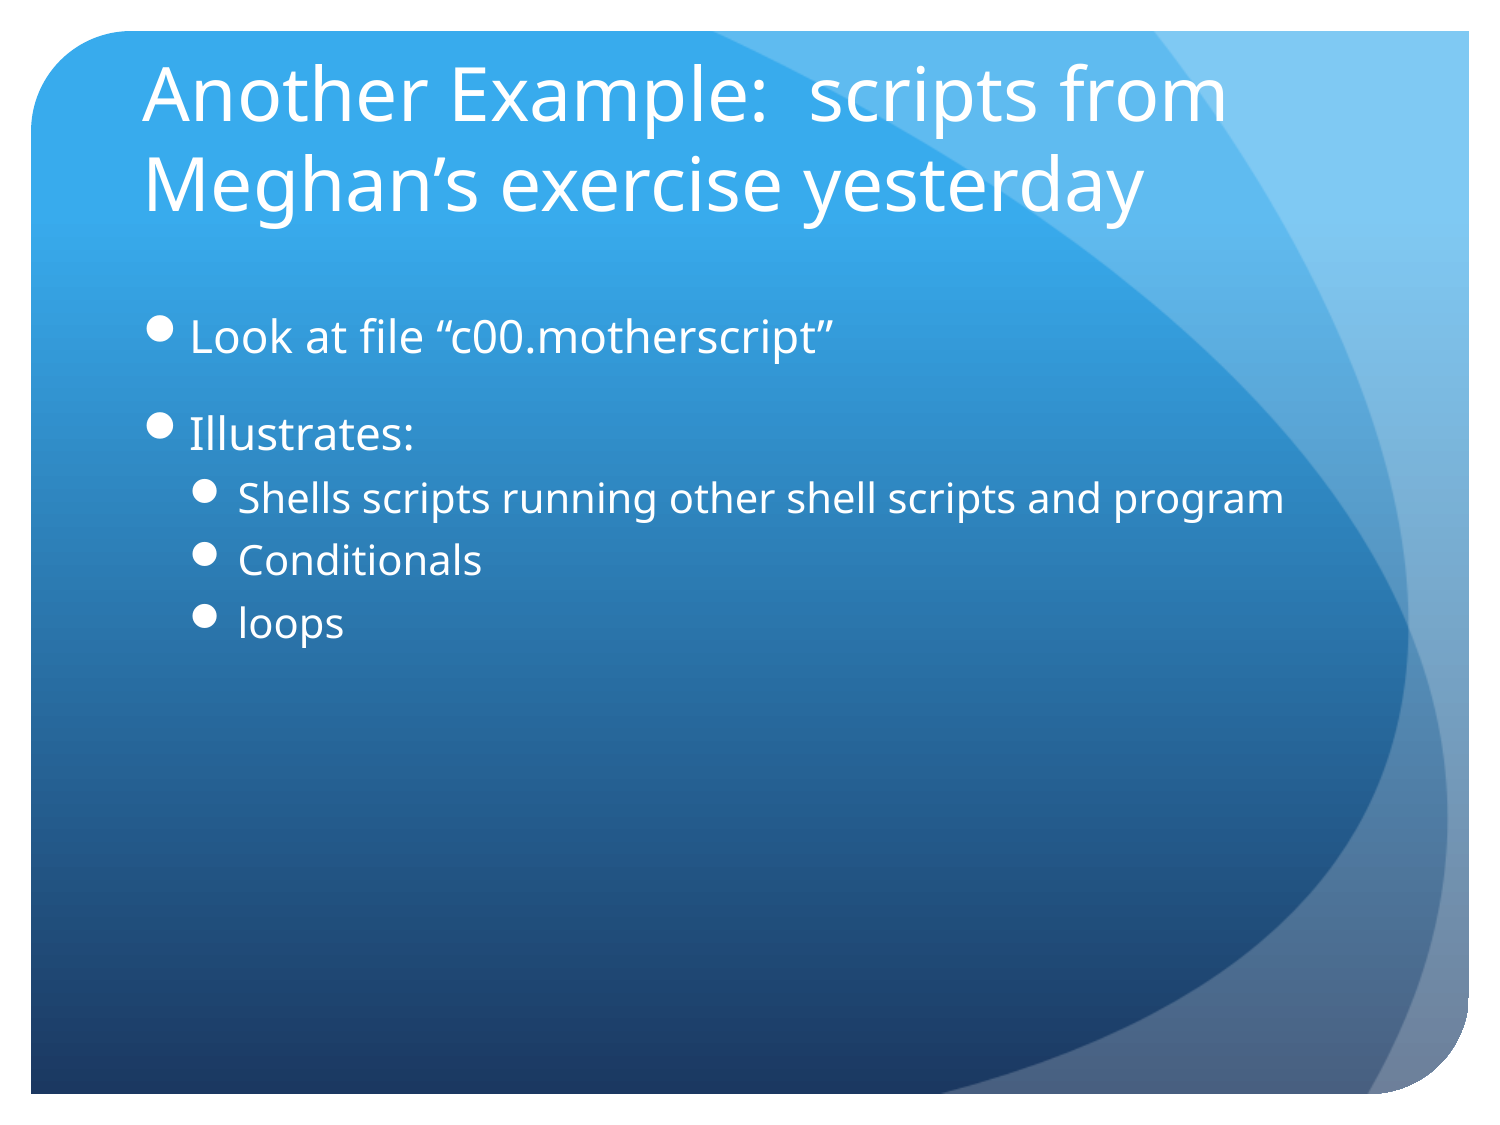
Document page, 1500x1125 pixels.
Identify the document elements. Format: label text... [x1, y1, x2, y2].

picture [24, 30, 1473, 1094]
title Another Example: scripts from Meghan’s exercise yesterday [127, 62, 1372, 234]
list Look at file “c00.motherscript” Illustrates: Shells scripts running other shell scripts and program Conditionals loops [127, 299, 1372, 991]
